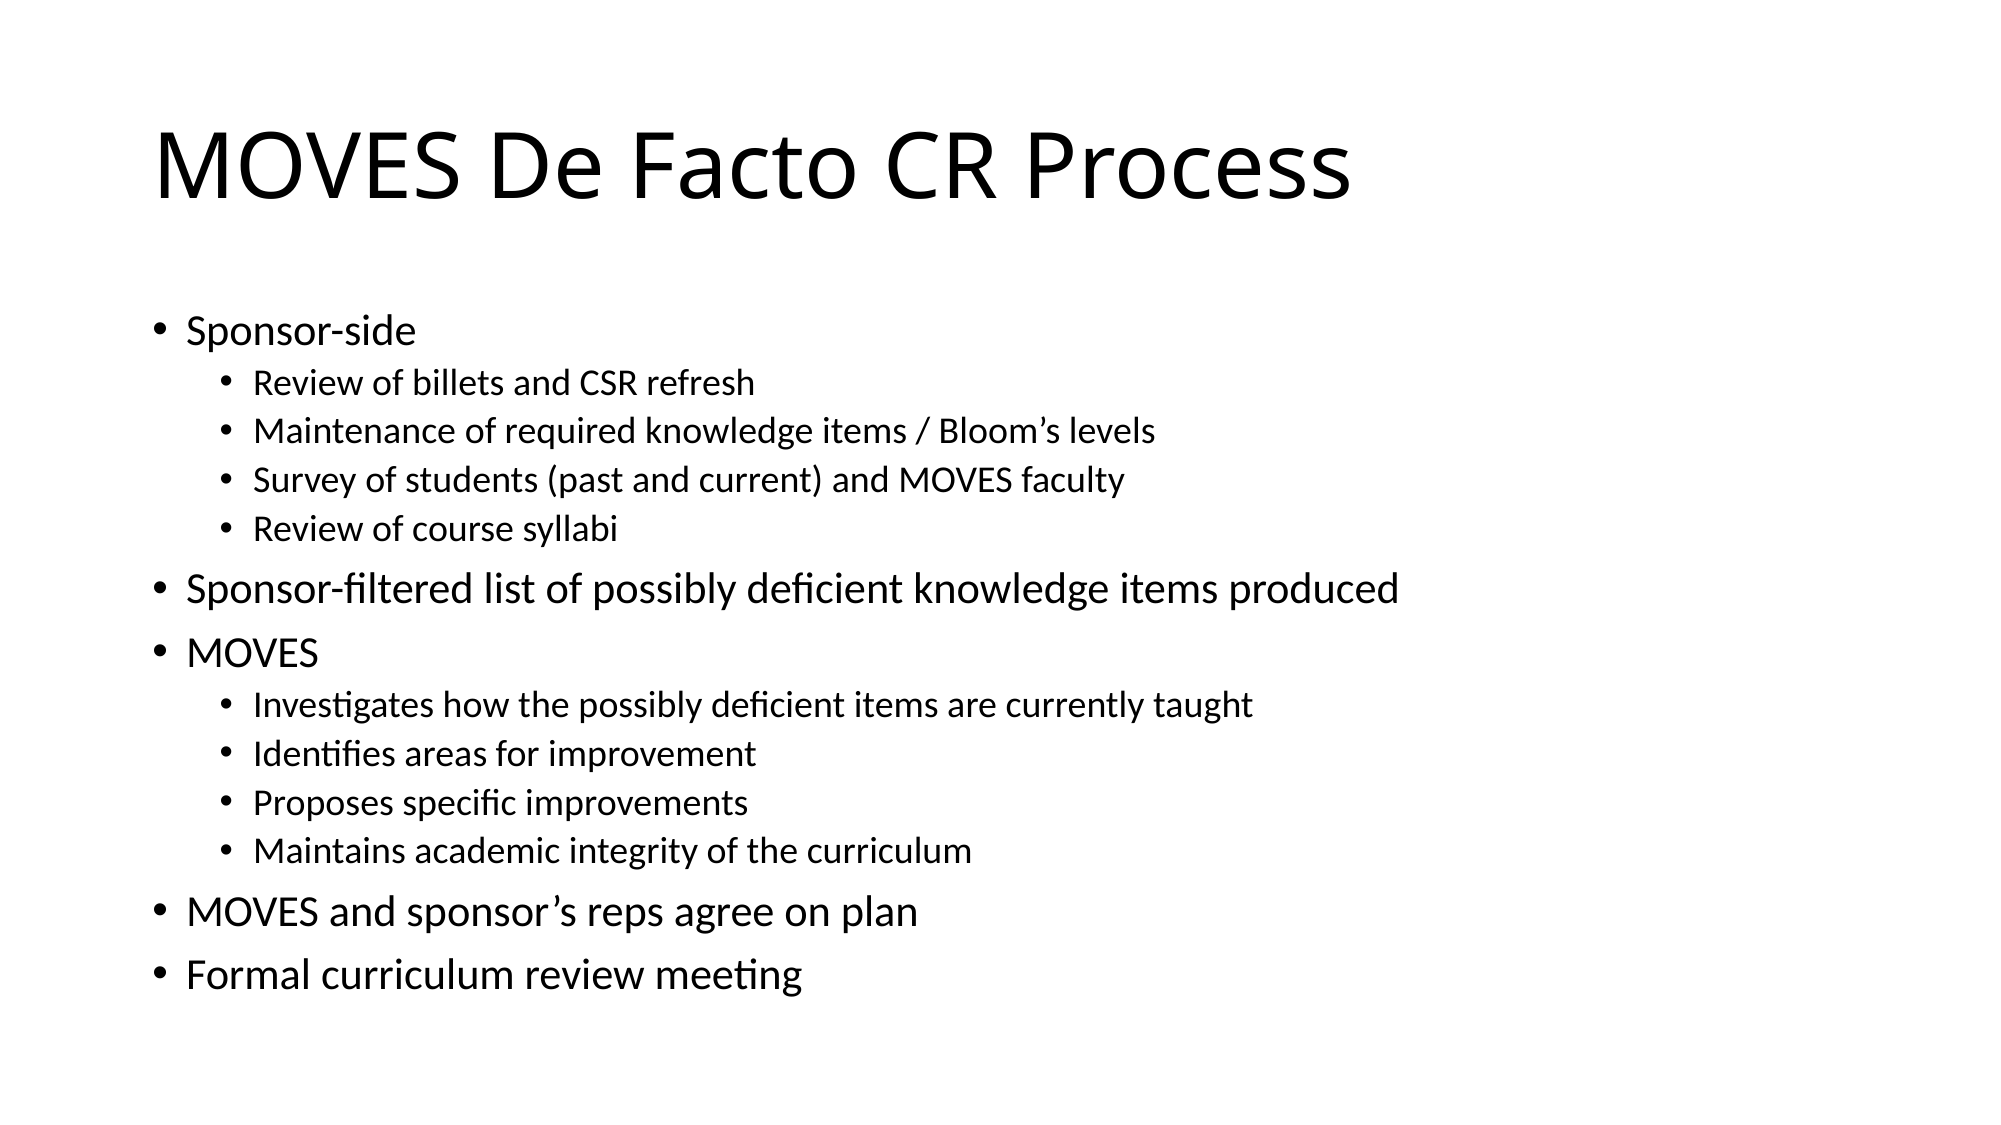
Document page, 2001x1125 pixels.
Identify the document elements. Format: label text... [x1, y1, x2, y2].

title MOVES De Facto CR Process [137, 59, 1863, 278]
list Sponsor-side Review of billets and CSR refresh Maintenance of required knowledge items / Bloom’s levels Survey of students (past and current) and MOVES faculty Review of course syllabi Sponsor-filtered list of possibly deficient knowledge items produced MOVES Investigates how the possibly deficient items are currently taught Identifies areas for improvement Proposes specific improvements Maintains academic integrity of the curriculum MOVES and sponsor’s reps agree on plan Formal curriculum review meeting [137, 299, 1863, 1014]
